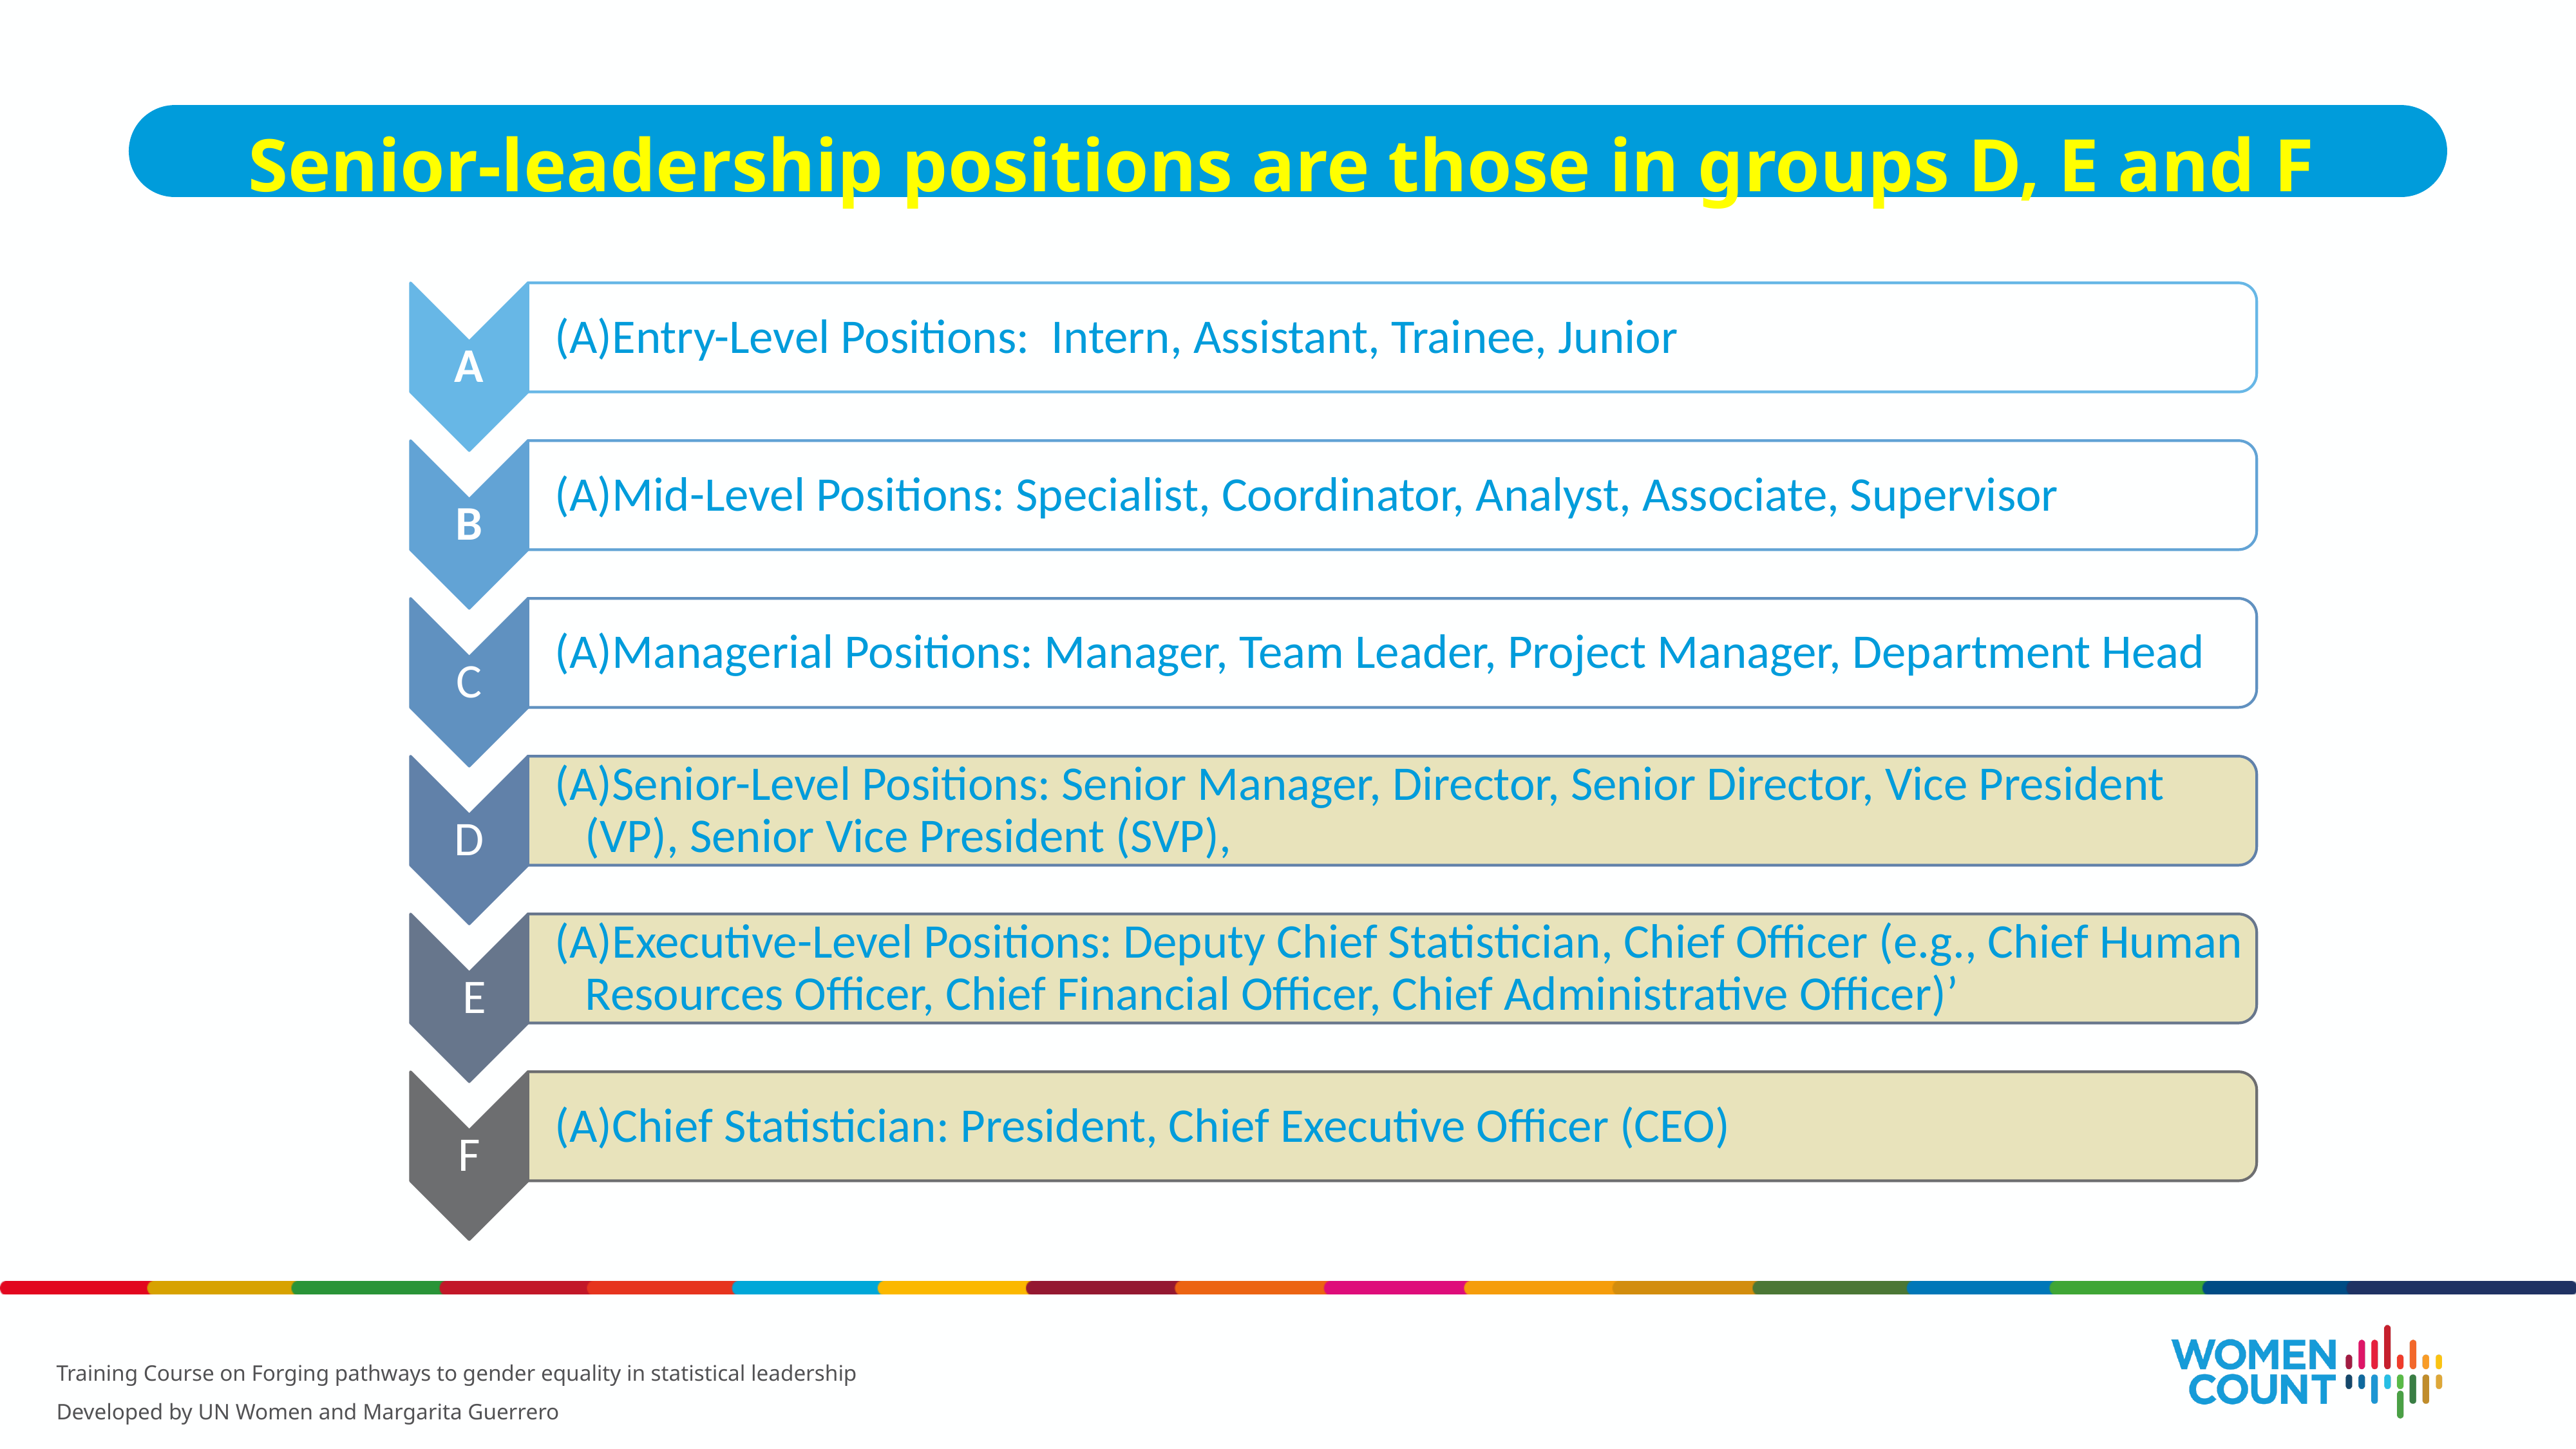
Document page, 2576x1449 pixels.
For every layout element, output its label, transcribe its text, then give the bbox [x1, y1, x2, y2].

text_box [410, 281, 2257, 1241]
list Senior-leadership positions are those in groups D, E and F [153, 119, 2411, 207]
text_box Training Course on Forging pathways to gender equality in statistical leadership Developed by UN Women and Margarita Guerrero [56, 1347, 1658, 1449]
